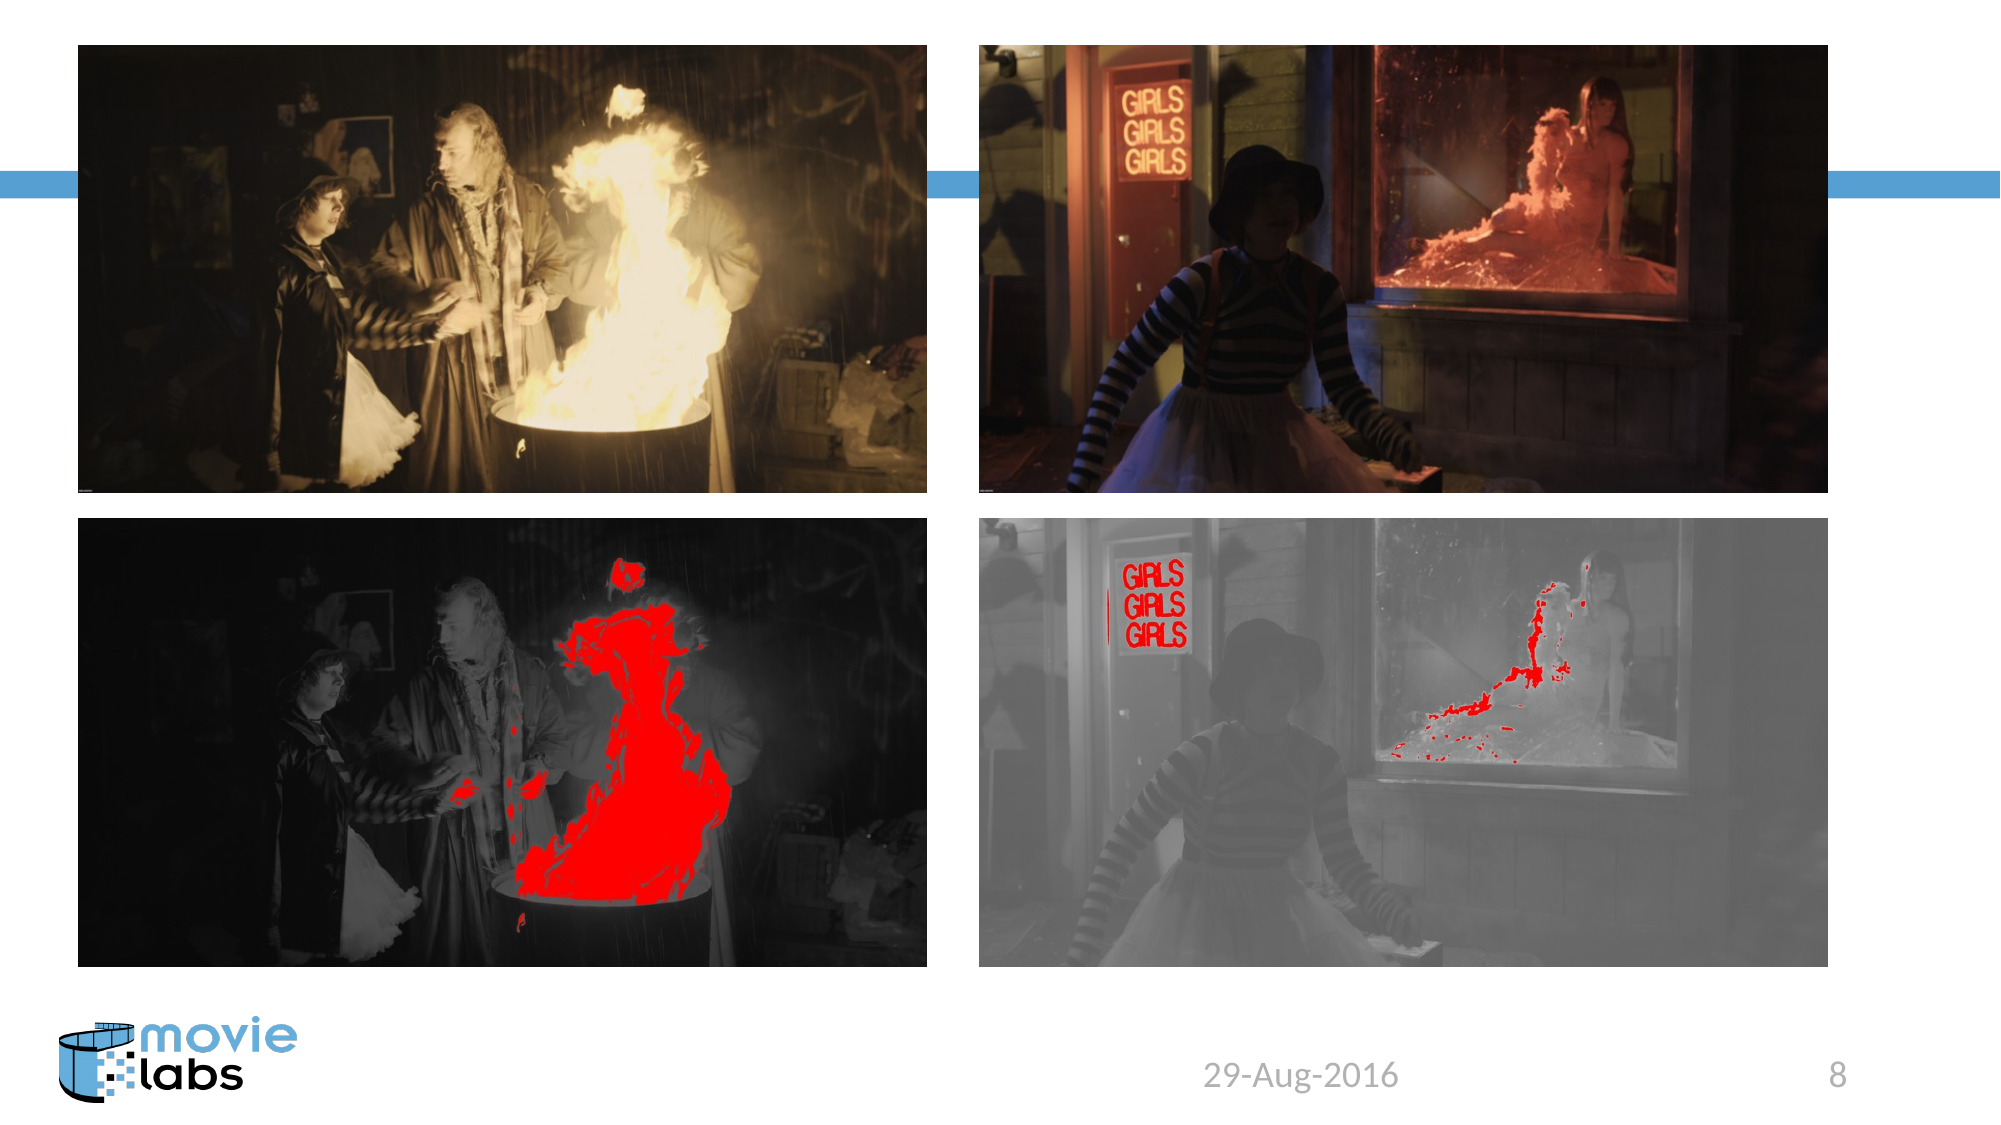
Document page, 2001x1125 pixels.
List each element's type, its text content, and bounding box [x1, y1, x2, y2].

picture [59, 1016, 297, 1103]
picture [979, 518, 1828, 967]
picture [78, 45, 927, 493]
picture [78, 518, 927, 967]
slide_number 8 [1622, 1042, 1863, 1103]
picture [979, 45, 1828, 493]
slide_number 29-Aug-2016 [979, 1042, 1622, 1103]
